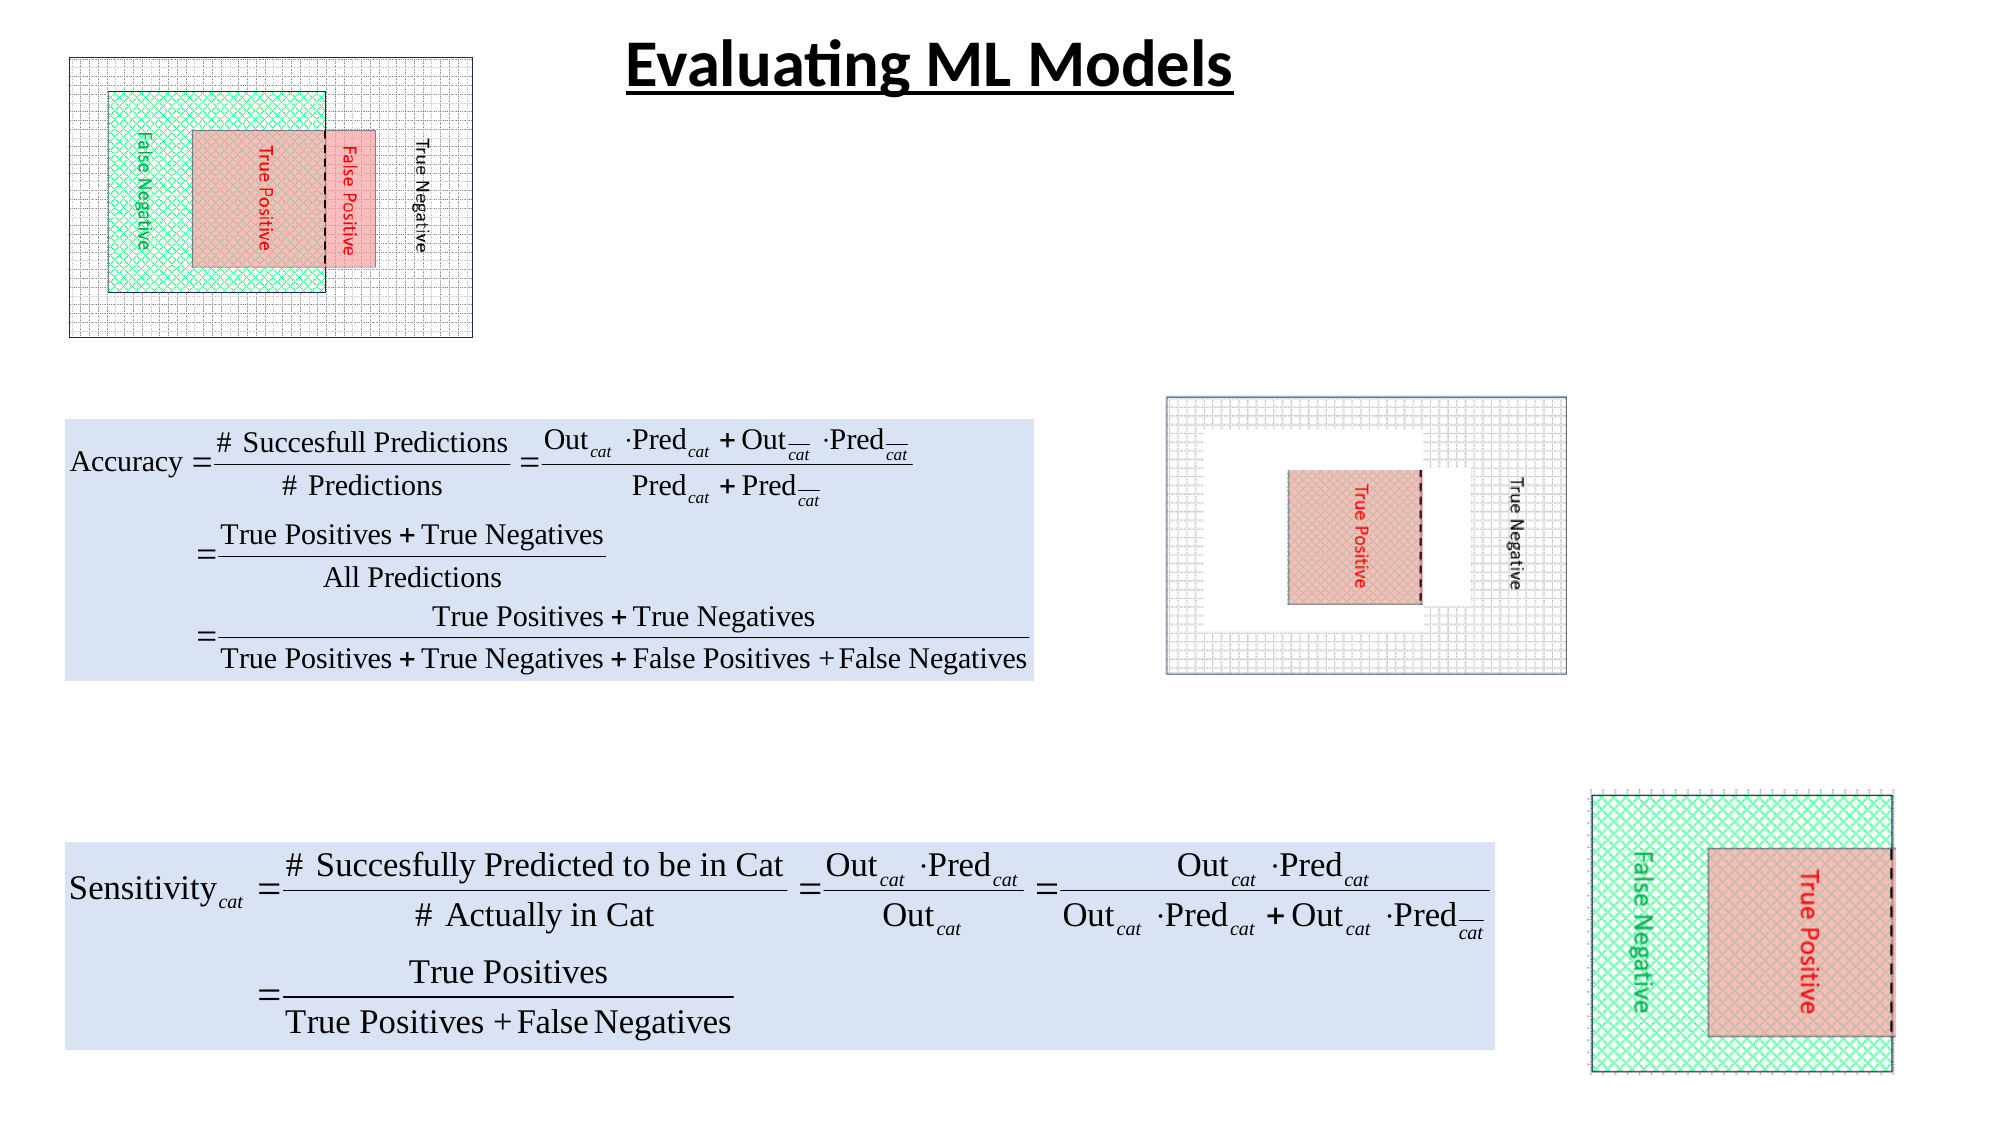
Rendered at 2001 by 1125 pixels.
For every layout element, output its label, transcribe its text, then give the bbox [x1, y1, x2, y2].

text_box Evaluating ML Models [611, 12, 1272, 108]
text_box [65, 841, 1496, 1050]
picture [1162, 391, 1568, 677]
picture [1587, 789, 1896, 1076]
picture [65, 53, 475, 339]
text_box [65, 419, 1034, 682]
